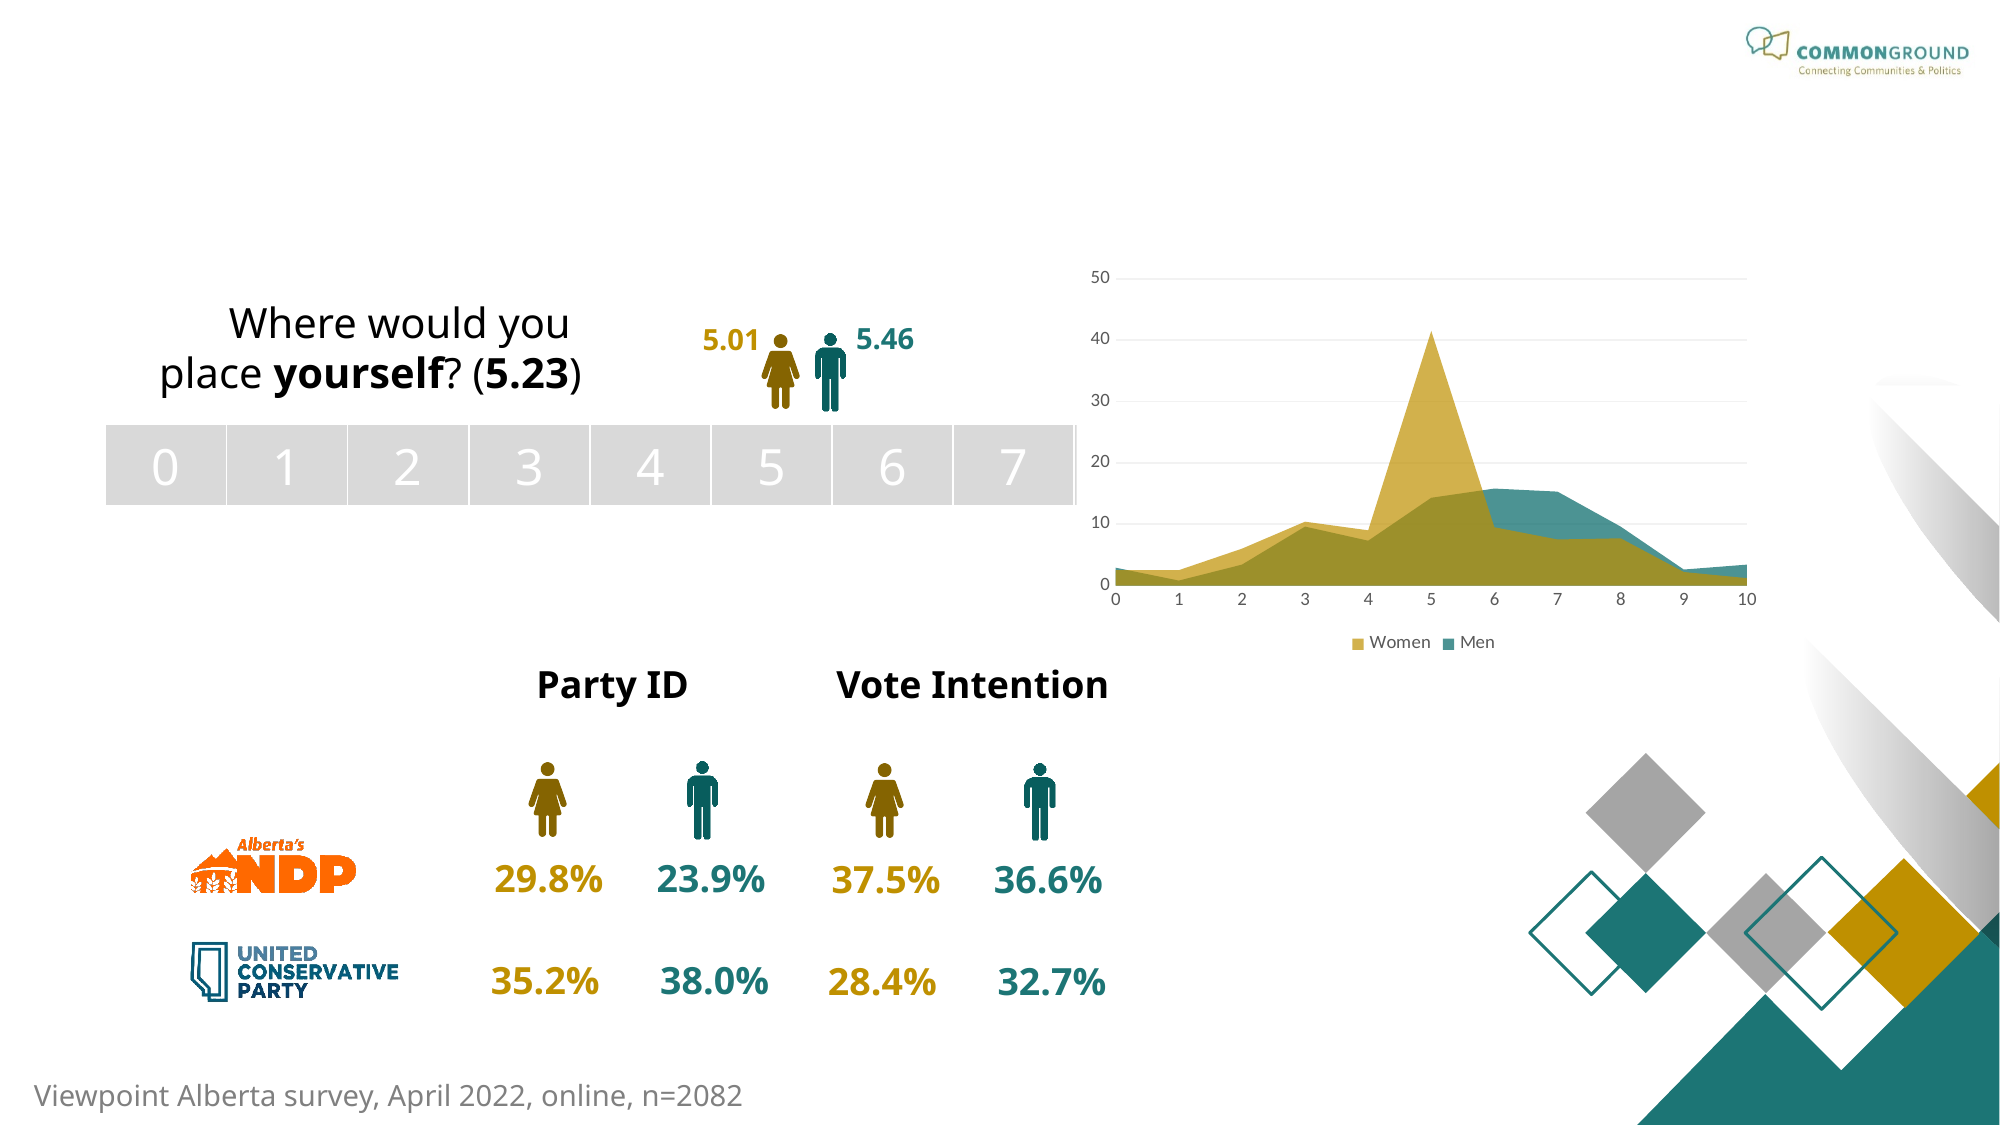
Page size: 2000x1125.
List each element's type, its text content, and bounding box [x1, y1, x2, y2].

table_header 1 [227, 425, 347, 505]
text_box Vote Intention [821, 653, 1125, 713]
picture [1734, 22, 1979, 81]
table_header 0 [106, 425, 226, 505]
table_header 2 [348, 425, 468, 505]
picture [660, 755, 745, 845]
text_box Where would you place yourself? (5.23) [62, 289, 597, 405]
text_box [1259, 385, 2000, 1125]
table_header 4 [591, 425, 710, 505]
text_box Viewpoint Alberta survey, April 2022, online, n=2082 [18, 1069, 1019, 1120]
picture [997, 756, 1082, 846]
table_header 7 [954, 425, 1071, 505]
text_box 28.4% [813, 950, 952, 1011]
picture [188, 911, 401, 1032]
picture [847, 763, 922, 838]
text_box Party ID [521, 653, 704, 713]
table_header 6 [833, 425, 952, 505]
text_box 35.2% [475, 949, 615, 1009]
table_header 5 [712, 426, 831, 505]
text_box 38.0% [645, 949, 785, 1010]
picture [191, 836, 356, 893]
chart [1076, 261, 1771, 660]
text_box 32.7% [982, 950, 1122, 1011]
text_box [687, 312, 930, 417]
text_box 36.6% [979, 848, 1118, 909]
text_box 29.8% [479, 847, 619, 908]
text_box 23.9% [641, 847, 781, 908]
text_box 37.5% [816, 848, 956, 909]
picture [510, 761, 585, 837]
table_header 3 [470, 425, 589, 505]
